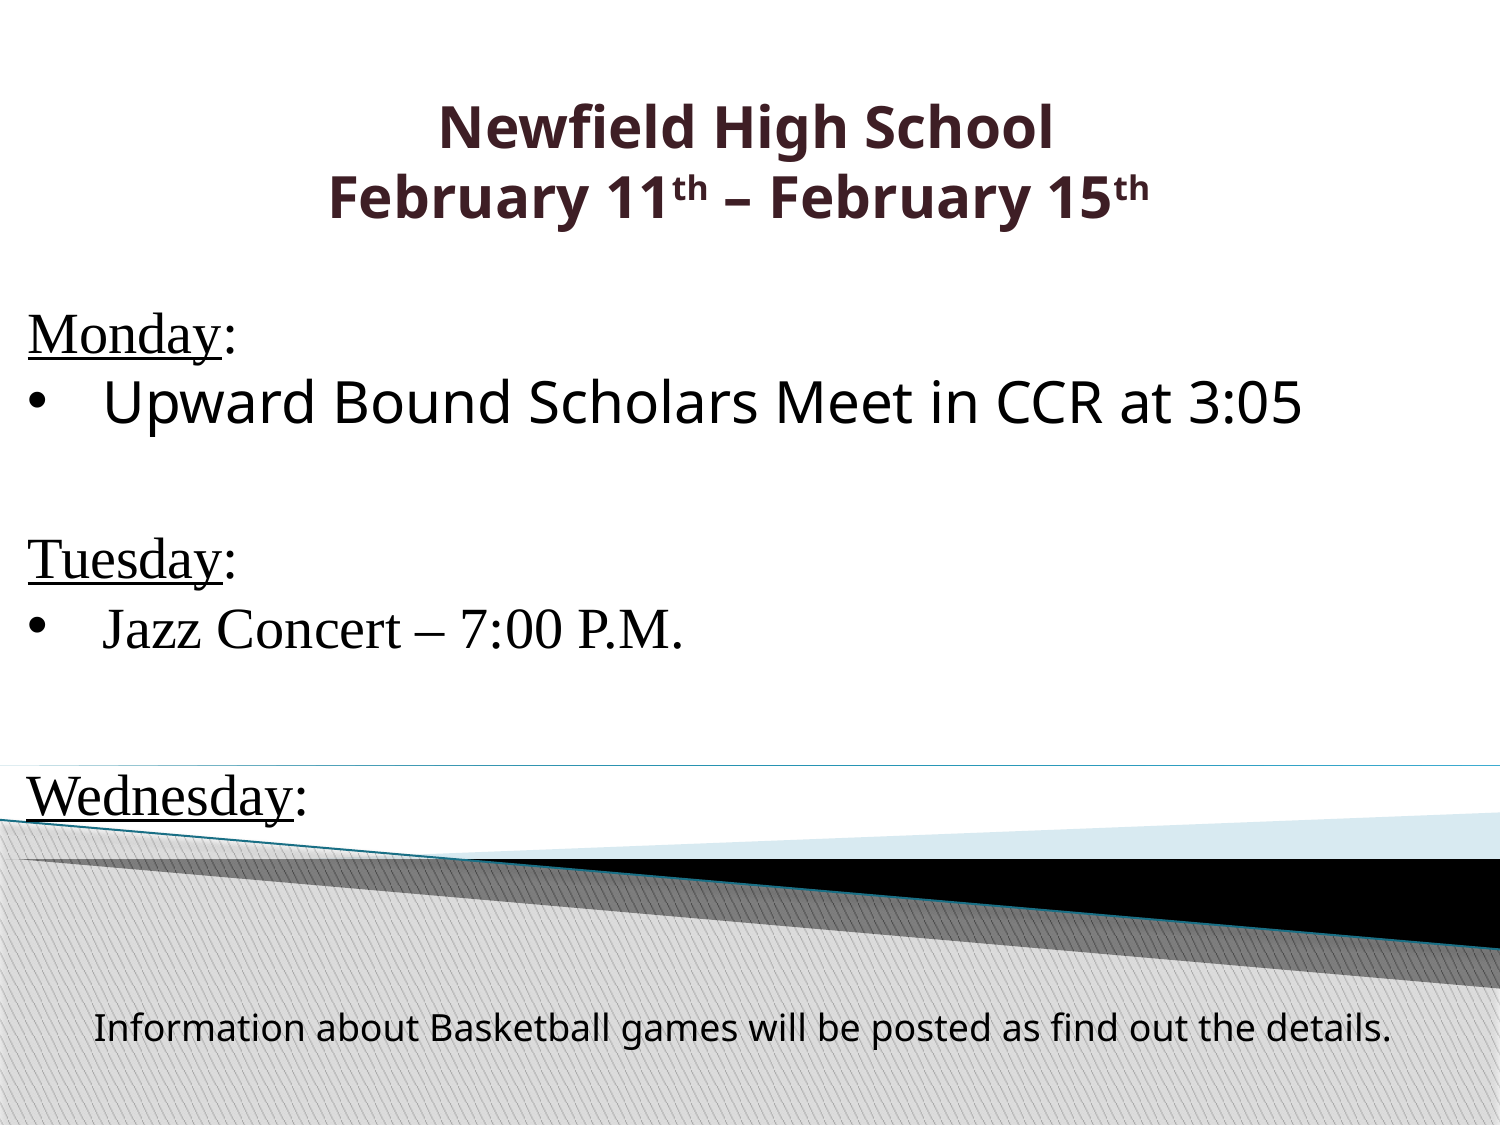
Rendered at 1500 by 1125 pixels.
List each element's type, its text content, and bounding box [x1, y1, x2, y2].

text_box Wednesday: [11, 750, 1441, 835]
text_box Tuesday: Jazz Concert – 7:00 P.M. [12, 512, 1442, 668]
text_box Monday: Upward Bound Scholars Meet in CCR at 3:05 [12, 287, 1475, 523]
picture [5, 859, 1500, 989]
title Newfield High School February 11th – February 15th [50, 62, 1413, 238]
text_box Information about Basketball games will be posted as find out the details. [79, 996, 1409, 1057]
